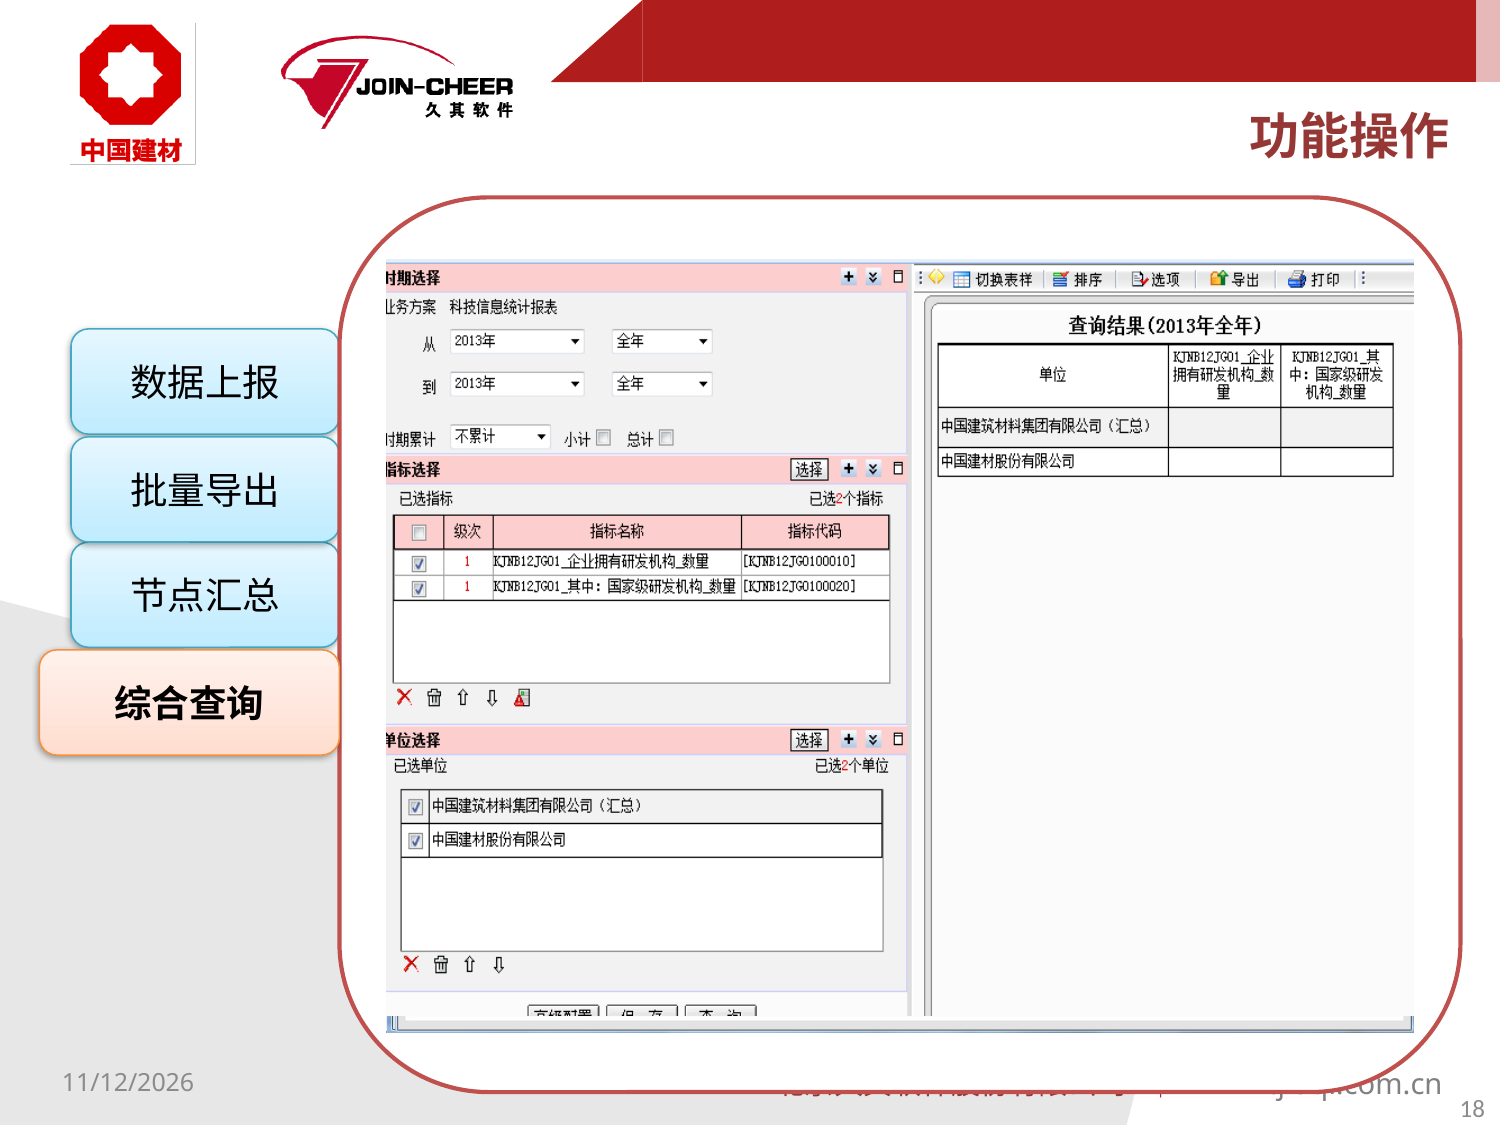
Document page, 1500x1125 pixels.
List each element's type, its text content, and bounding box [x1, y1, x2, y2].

slide_number 18 [1410, 1089, 1500, 1125]
text_box [337, 195, 1463, 1095]
picture [281, 35, 513, 82]
text_box 数据上报 [70, 328, 337, 435]
picture [385, 259, 1415, 1033]
text_box 综合查询 [38, 649, 341, 756]
text_box 节点汇总 [70, 546, 337, 648]
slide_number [46, 1053, 397, 1114]
title 功能操作 [114, 82, 1465, 188]
picture [70, 23, 196, 165]
text_box 批量导出 [70, 436, 337, 543]
